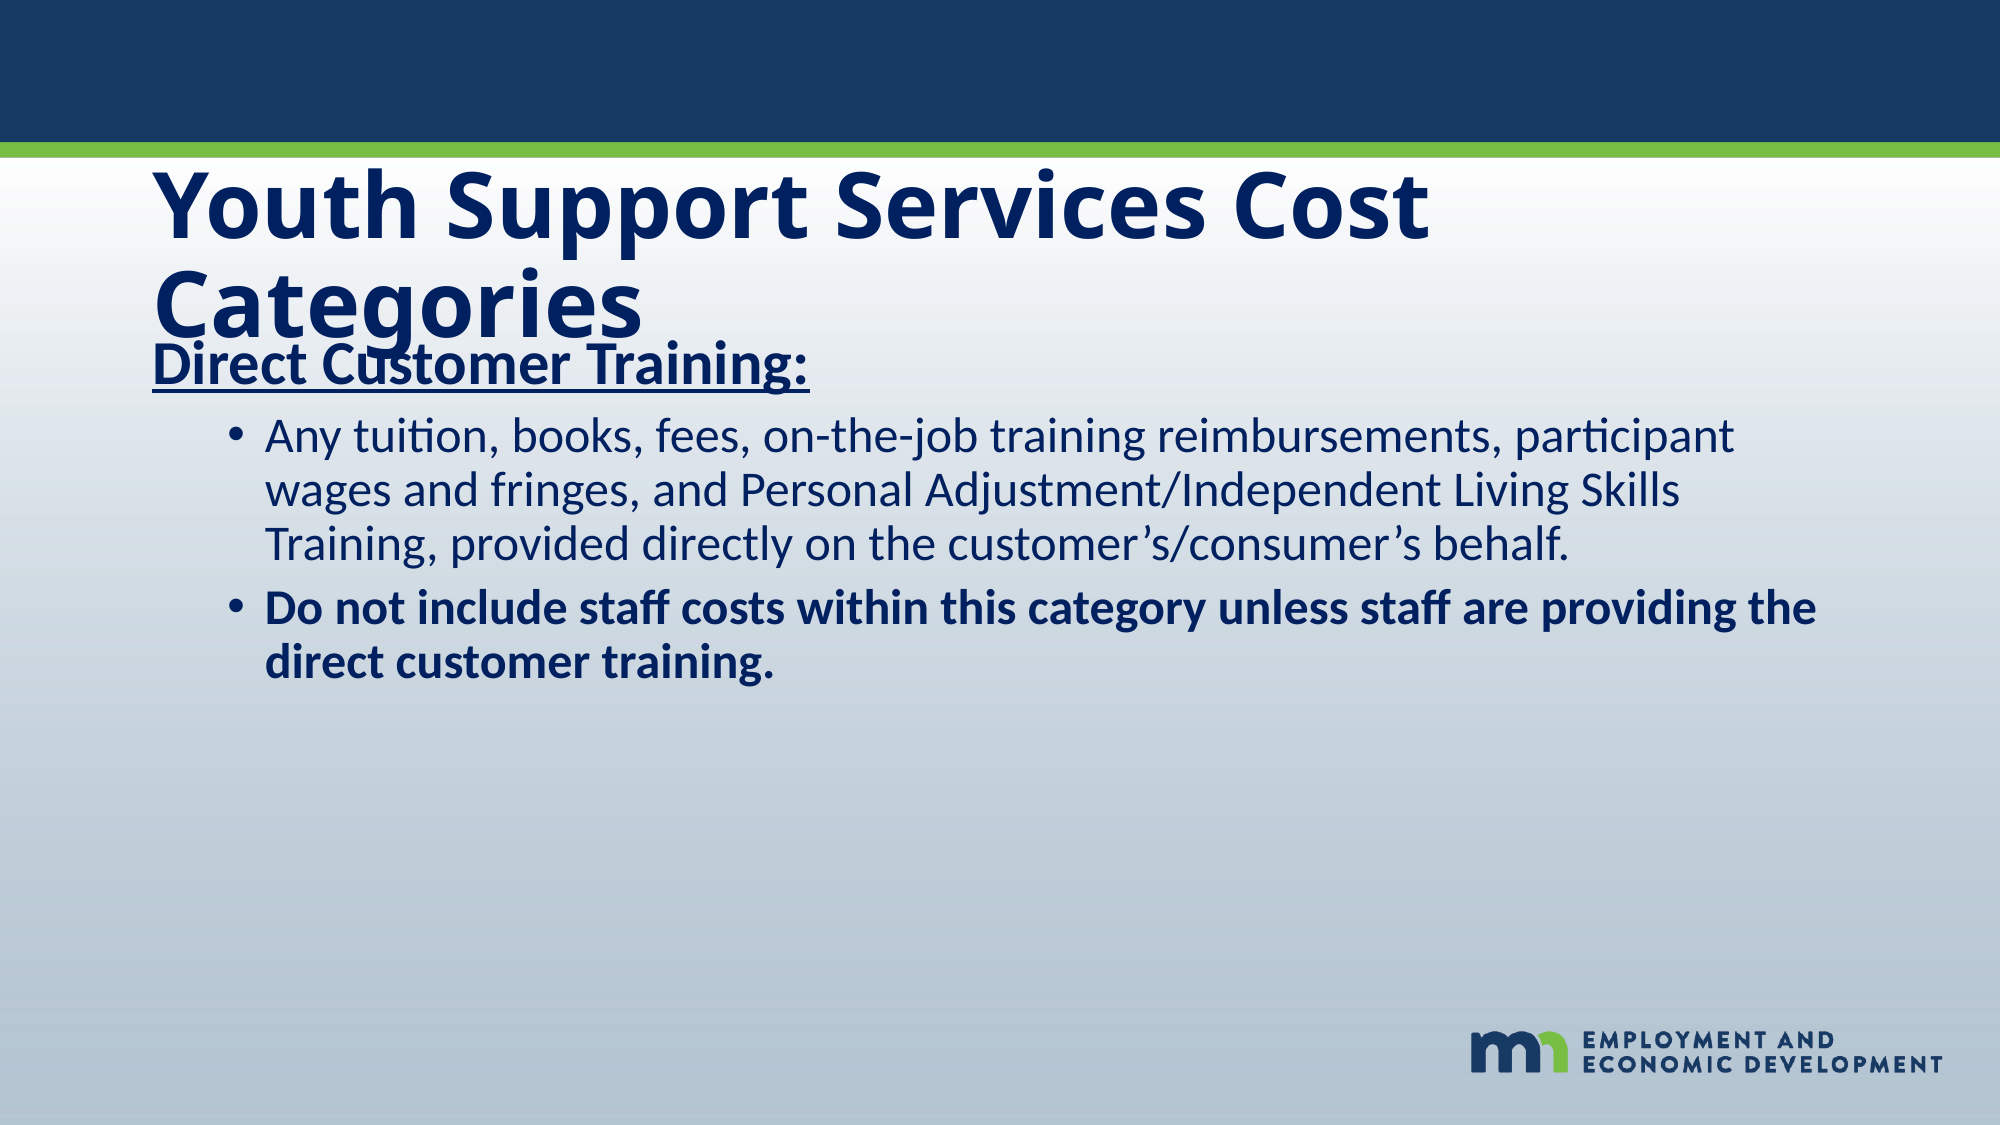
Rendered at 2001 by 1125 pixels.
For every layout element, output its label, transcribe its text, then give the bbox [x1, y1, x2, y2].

title Youth Support Services Cost Categories [137, 149, 1863, 323]
list Direct Customer Training: Any tuition, books, fees, on-the-job training reimbursements, participant wages and fringes, and Personal Adjustment/Independent Living Skills Training, provided directly on the customer’s/consumer’s behalf. Do not include staff costs within this category unless staff are providing the direct customer training. [137, 323, 1863, 1072]
picture [0, 0, 2000, 1125]
